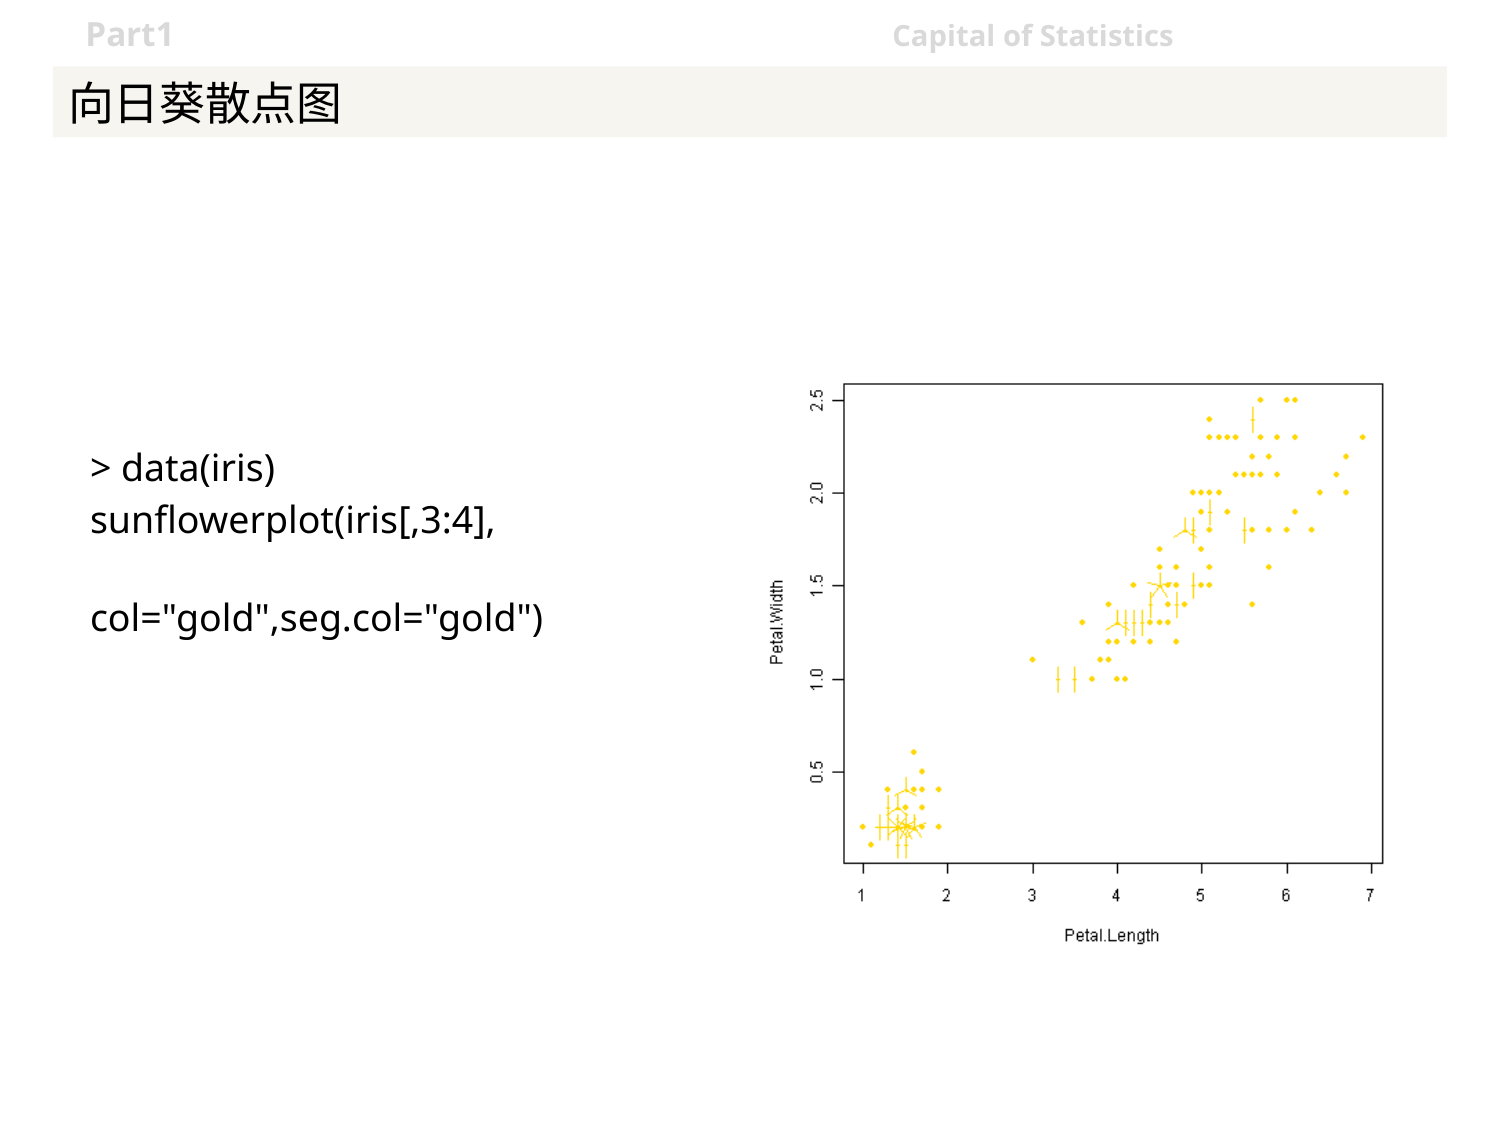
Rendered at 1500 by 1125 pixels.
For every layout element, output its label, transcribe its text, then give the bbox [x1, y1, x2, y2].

list > data(iris) sunflowerplot(iris[,3:4], col="gold",seg.col="gold") [75, 278, 703, 1022]
title 向日葵散点图 [53, 66, 1447, 138]
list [762, 302, 1426, 965]
